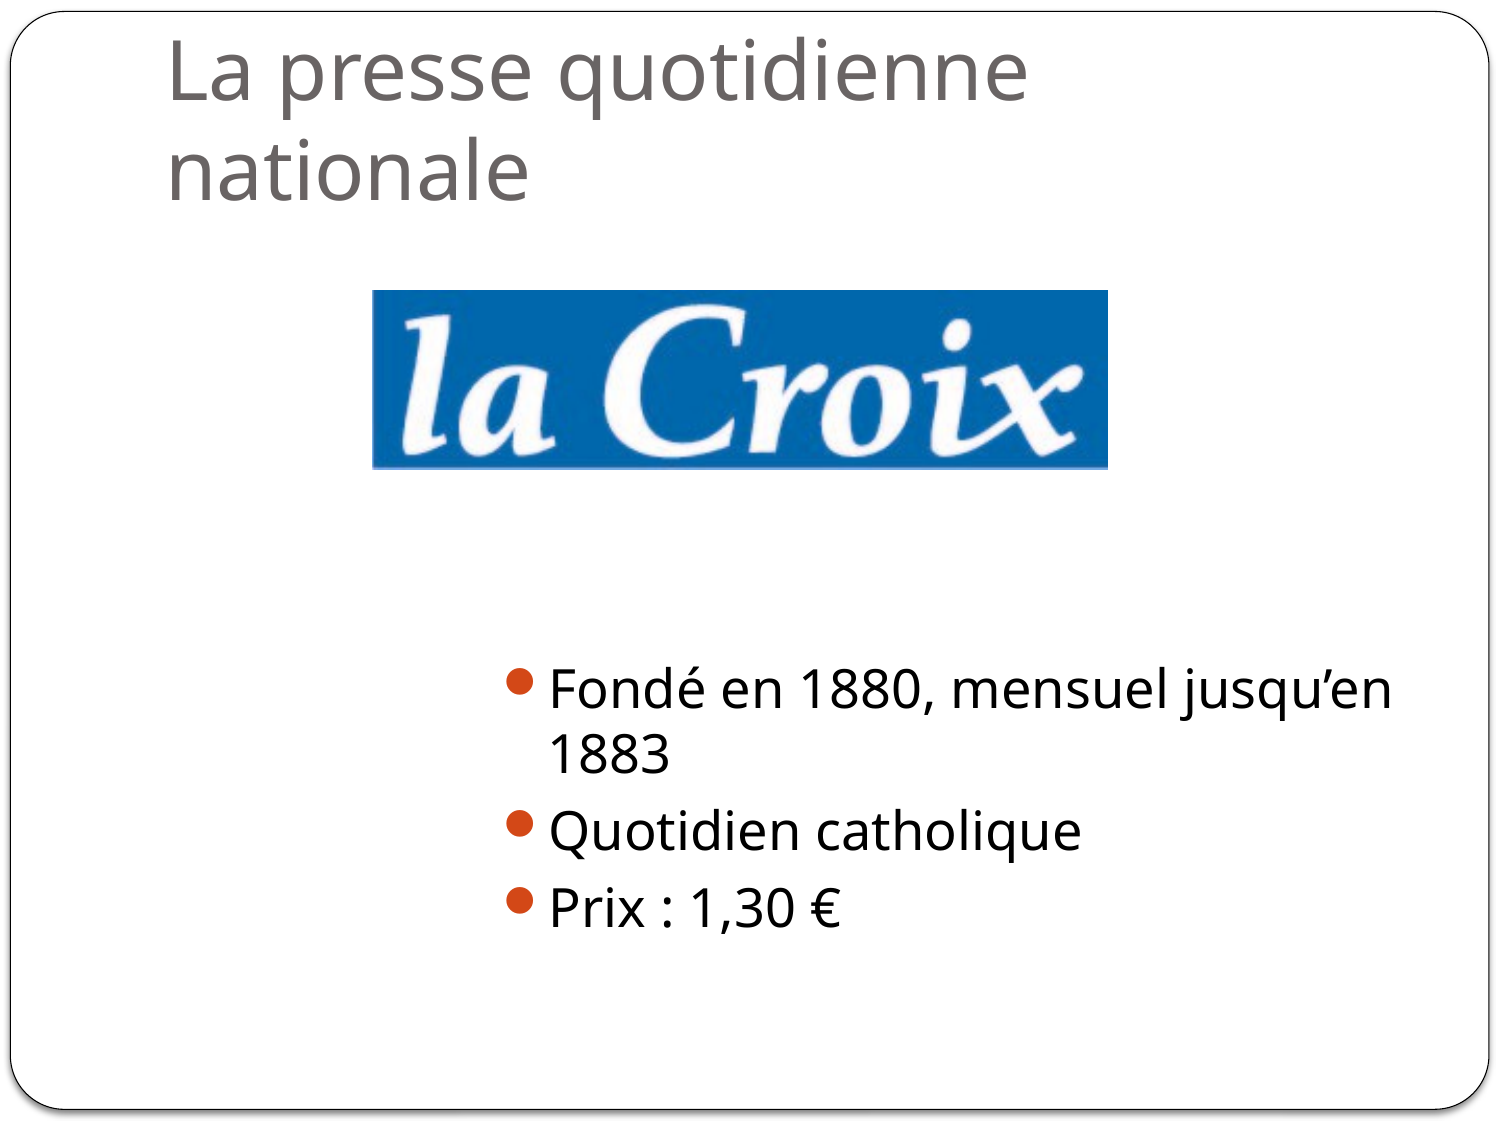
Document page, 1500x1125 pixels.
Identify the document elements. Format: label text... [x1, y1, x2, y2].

list Fondé en 1880, mensuel jusqu’en 1883 Quotidien catholique Prix : 1,30 € [487, 262, 1426, 1001]
title La presse quotidienne nationale [149, 44, 1426, 233]
picture [371, 290, 1108, 471]
